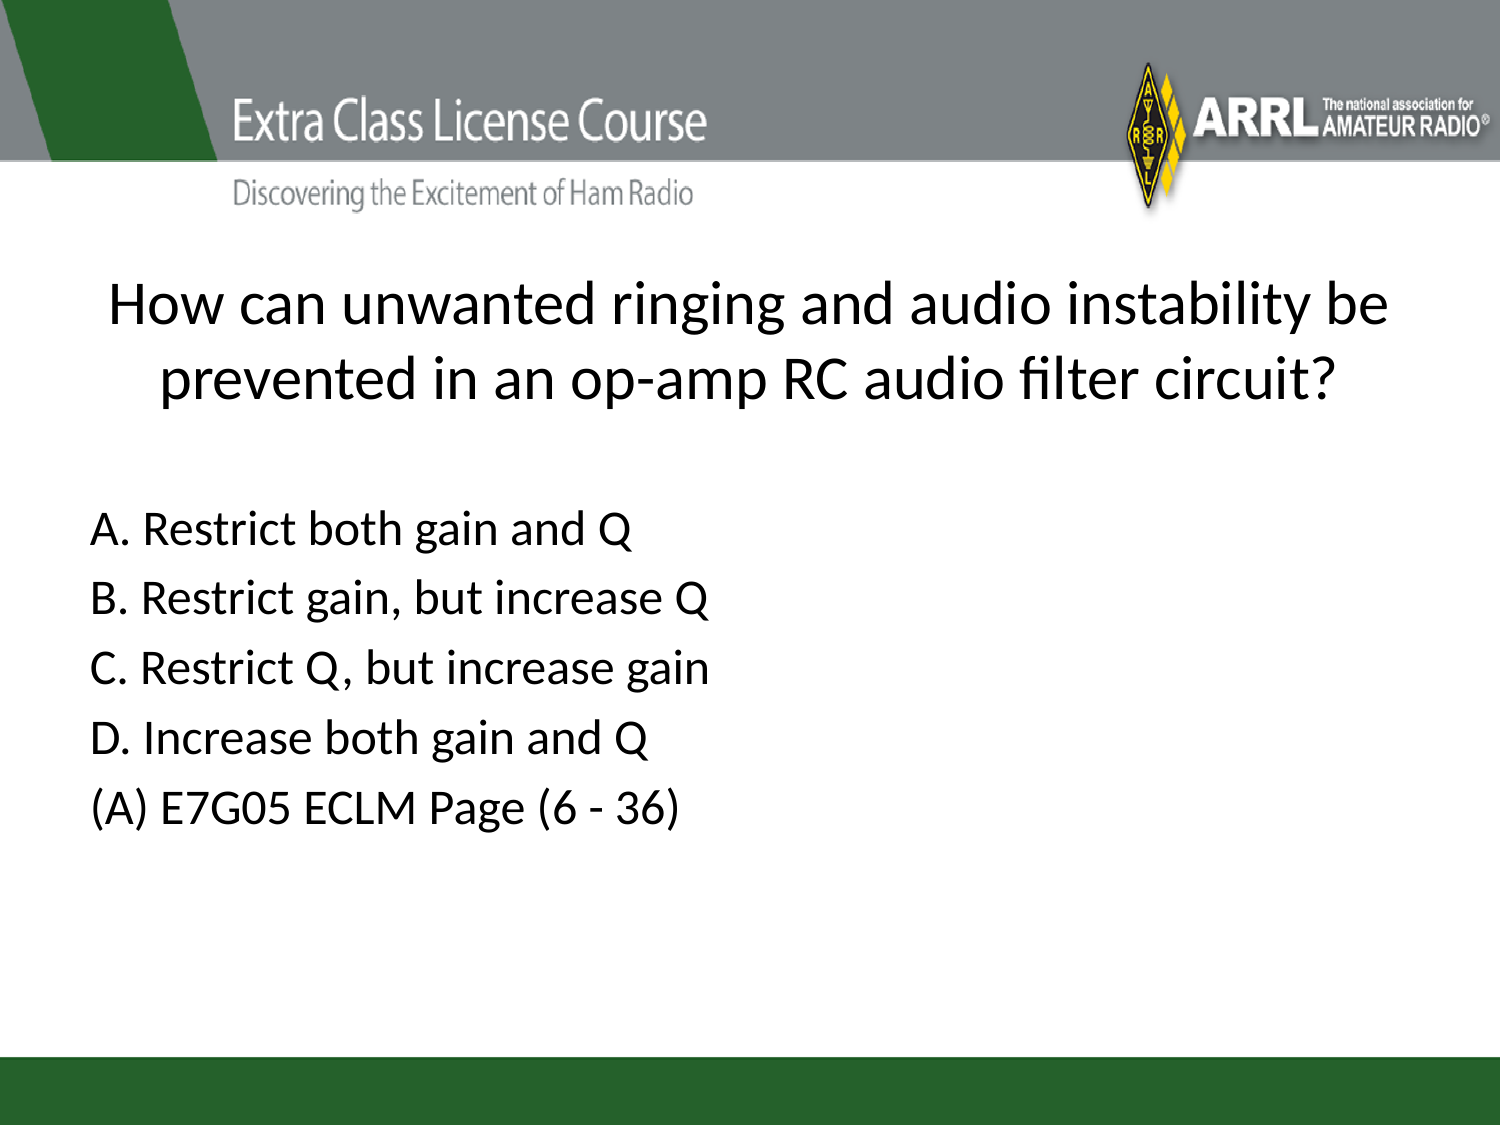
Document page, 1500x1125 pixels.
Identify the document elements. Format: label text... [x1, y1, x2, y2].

picture [0, 0, 1500, 1125]
title How can unwanted ringing and audio instability be prevented in an op-amp RC audio filter circuit? [75, 254, 1425, 435]
list A. Restrict both gain and Q B. Restrict gain, but increase Q C. Restrict Q, but increase gain D. Increase both gain and Q (A) E7G05 ECLM Page (6 - 36) [75, 487, 1425, 1005]
